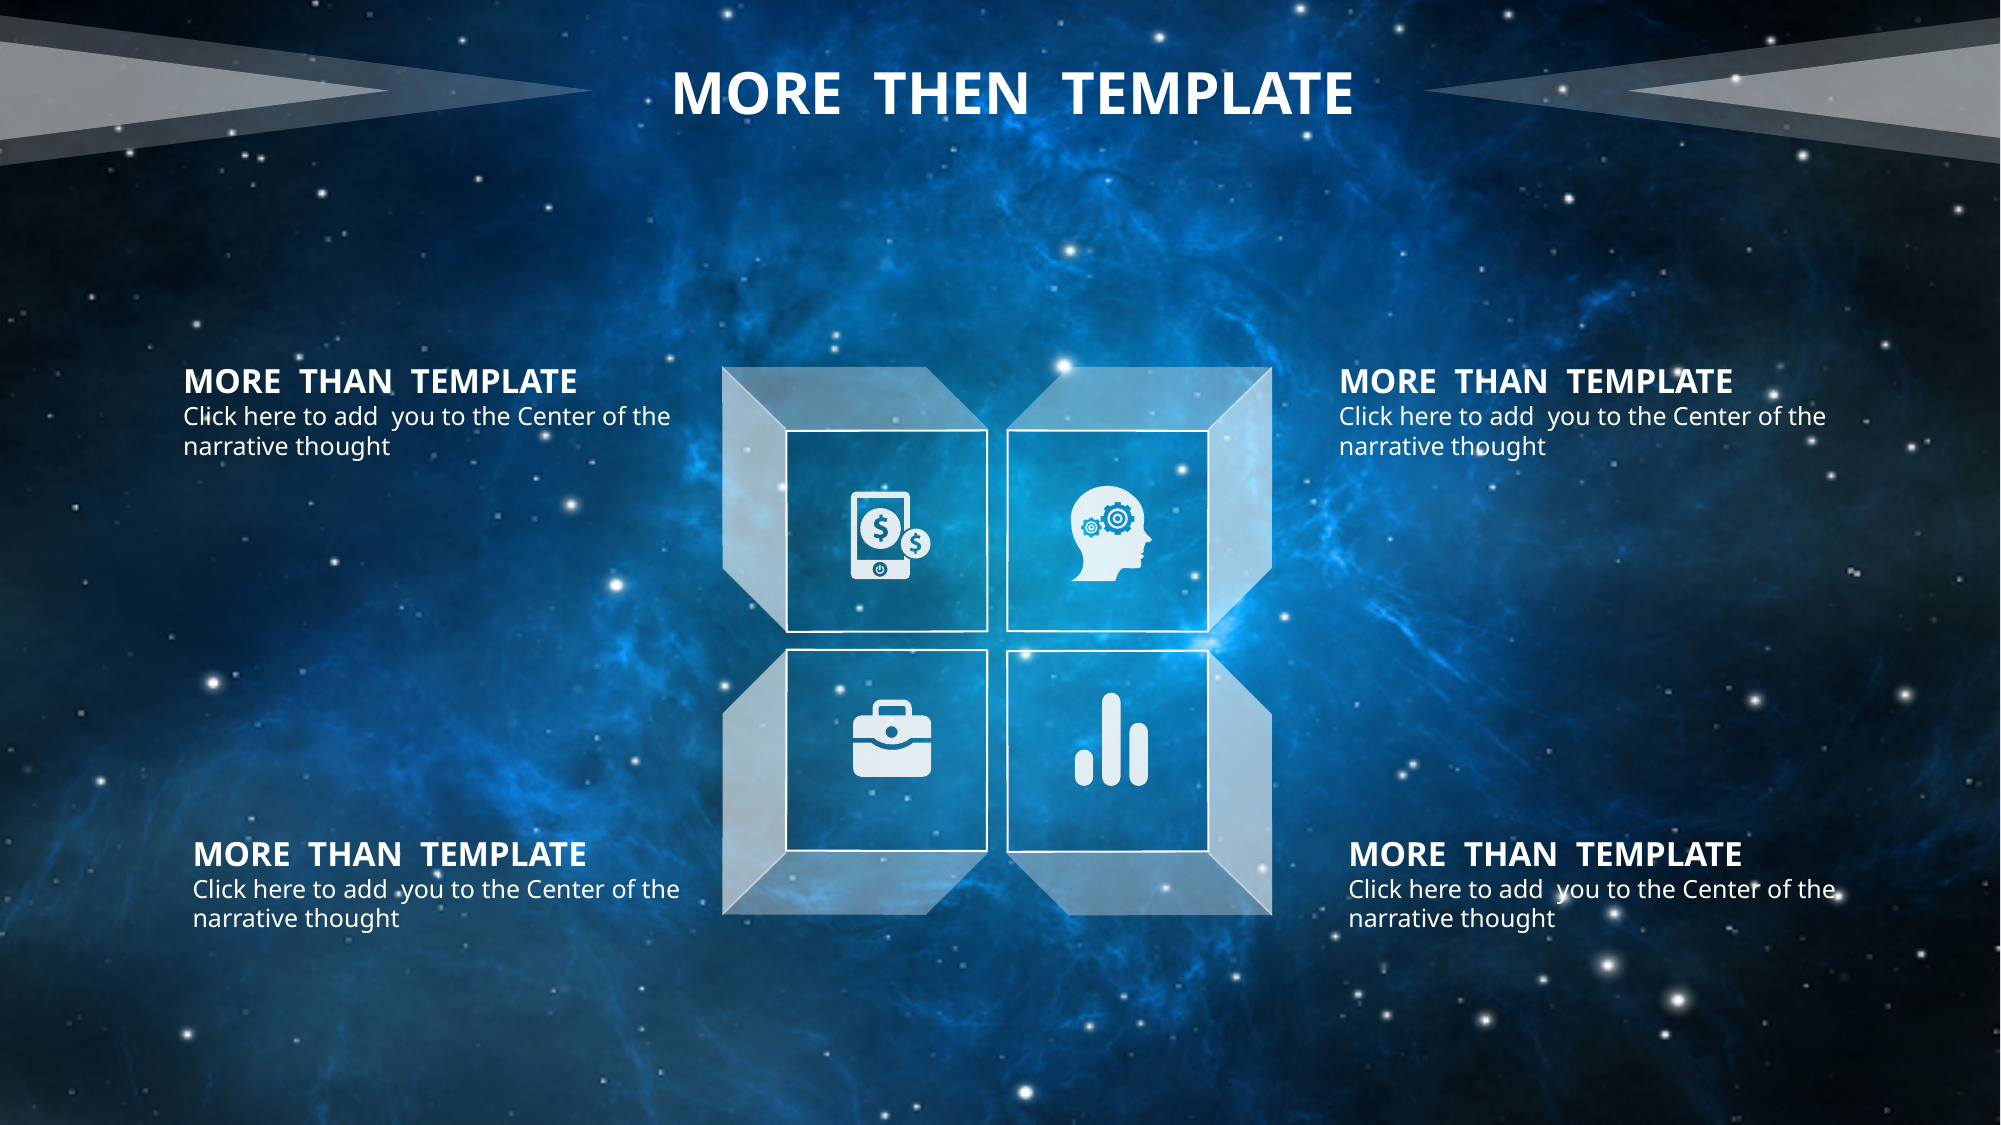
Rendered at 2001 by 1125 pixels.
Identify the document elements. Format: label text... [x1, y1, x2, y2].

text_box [850, 491, 933, 580]
text_box MORE THAN TEMPLATE Click here to add you to the Center of the narrative thought [168, 353, 700, 533]
text_box MORE THAN TEMPLATE Click here to add you to the Center of the narrative thought [1333, 825, 1865, 1006]
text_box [1004, 365, 1273, 632]
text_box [1422, 14, 2000, 167]
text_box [0, 14, 594, 167]
text_box [722, 370, 786, 632]
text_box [722, 649, 990, 916]
picture [0, 0, 2001, 1125]
text_box [722, 366, 990, 431]
text_box MORE THEN TEMPLATE [626, 40, 1370, 136]
text_box MORE THAN TEMPLATE Click here to add you to the Center of the narrative thought [177, 825, 709, 1006]
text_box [1004, 650, 1273, 917]
text_box [786, 431, 988, 632]
text_box MORE THAN TEMPLATE Click here to add you to the Center of the narrative thought [1324, 353, 1856, 533]
